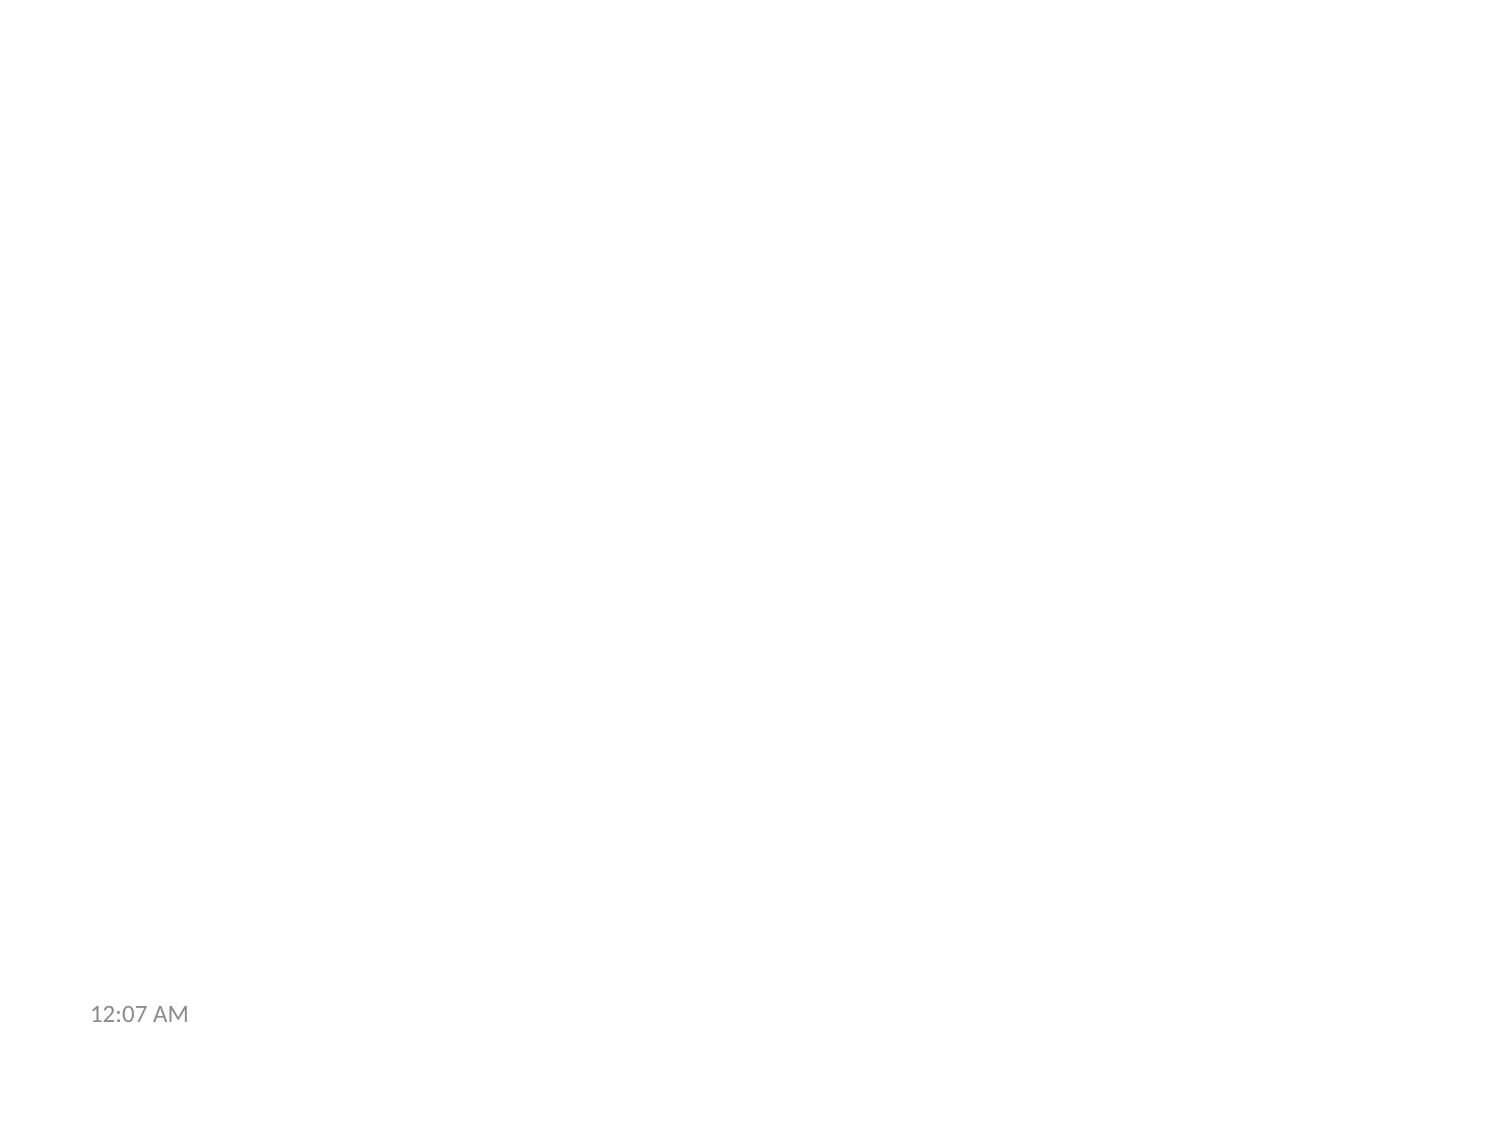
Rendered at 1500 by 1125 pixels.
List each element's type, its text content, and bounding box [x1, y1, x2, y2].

text_box 3:35 PM [75, 982, 425, 1043]
